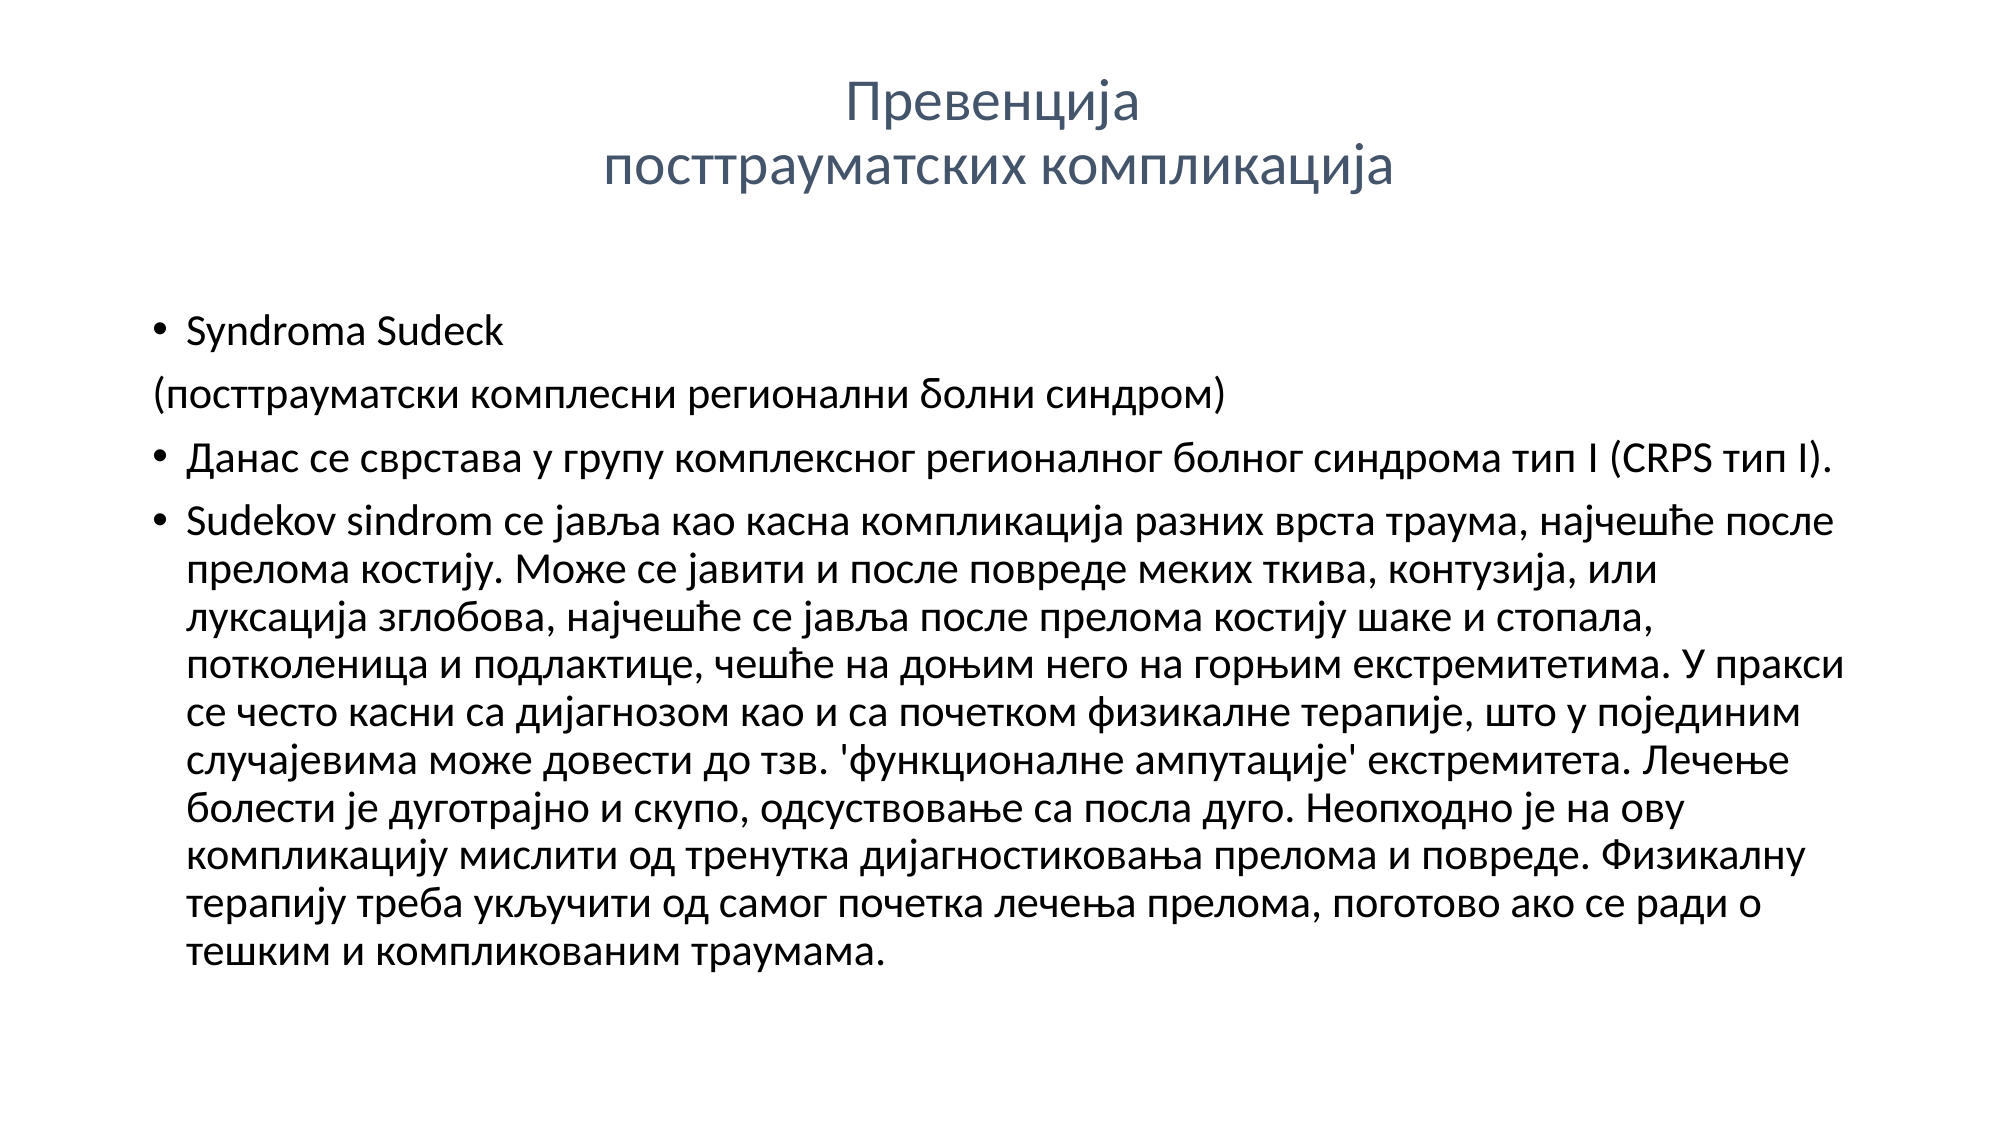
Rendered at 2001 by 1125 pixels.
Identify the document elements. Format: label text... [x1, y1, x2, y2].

title Превенција посттрауматских компликација [137, 59, 1863, 278]
list Syndroma Sudeck (посттрауматски комплесни регионални болни синдром) Данас се сврстава у групу комплексног регионалног болног синдрома тип I (CRPS тип I). Sudekov sindrom се јавља као касна компликација разних врста траума, најчешће после прелома костију. Може се јавити и после повреде меких ткива, контузија, или луксација зглобова, најчешће се јавља после прелома костију шаке и стопала, потколеница и подлактице, чешће на доњим него на горњим екстремитетима. У пракси се често касни са дијагнозом као и са почетком физикалне терапије, што у појединим случајевима може довести до тзв. 'функционалне ампутације' екстремитета. Лечење болести је дуготрајно и скупо, одсуствовање са посла дуго. Неопходно је на ову компликацију мислити од тренутка дијагностиковања прелома и повреде. Физикалну терапију треба укључити од самог почетка лечења прелома, поготово ако се ради о тешким и компликованим траумама. [137, 299, 1863, 1014]
